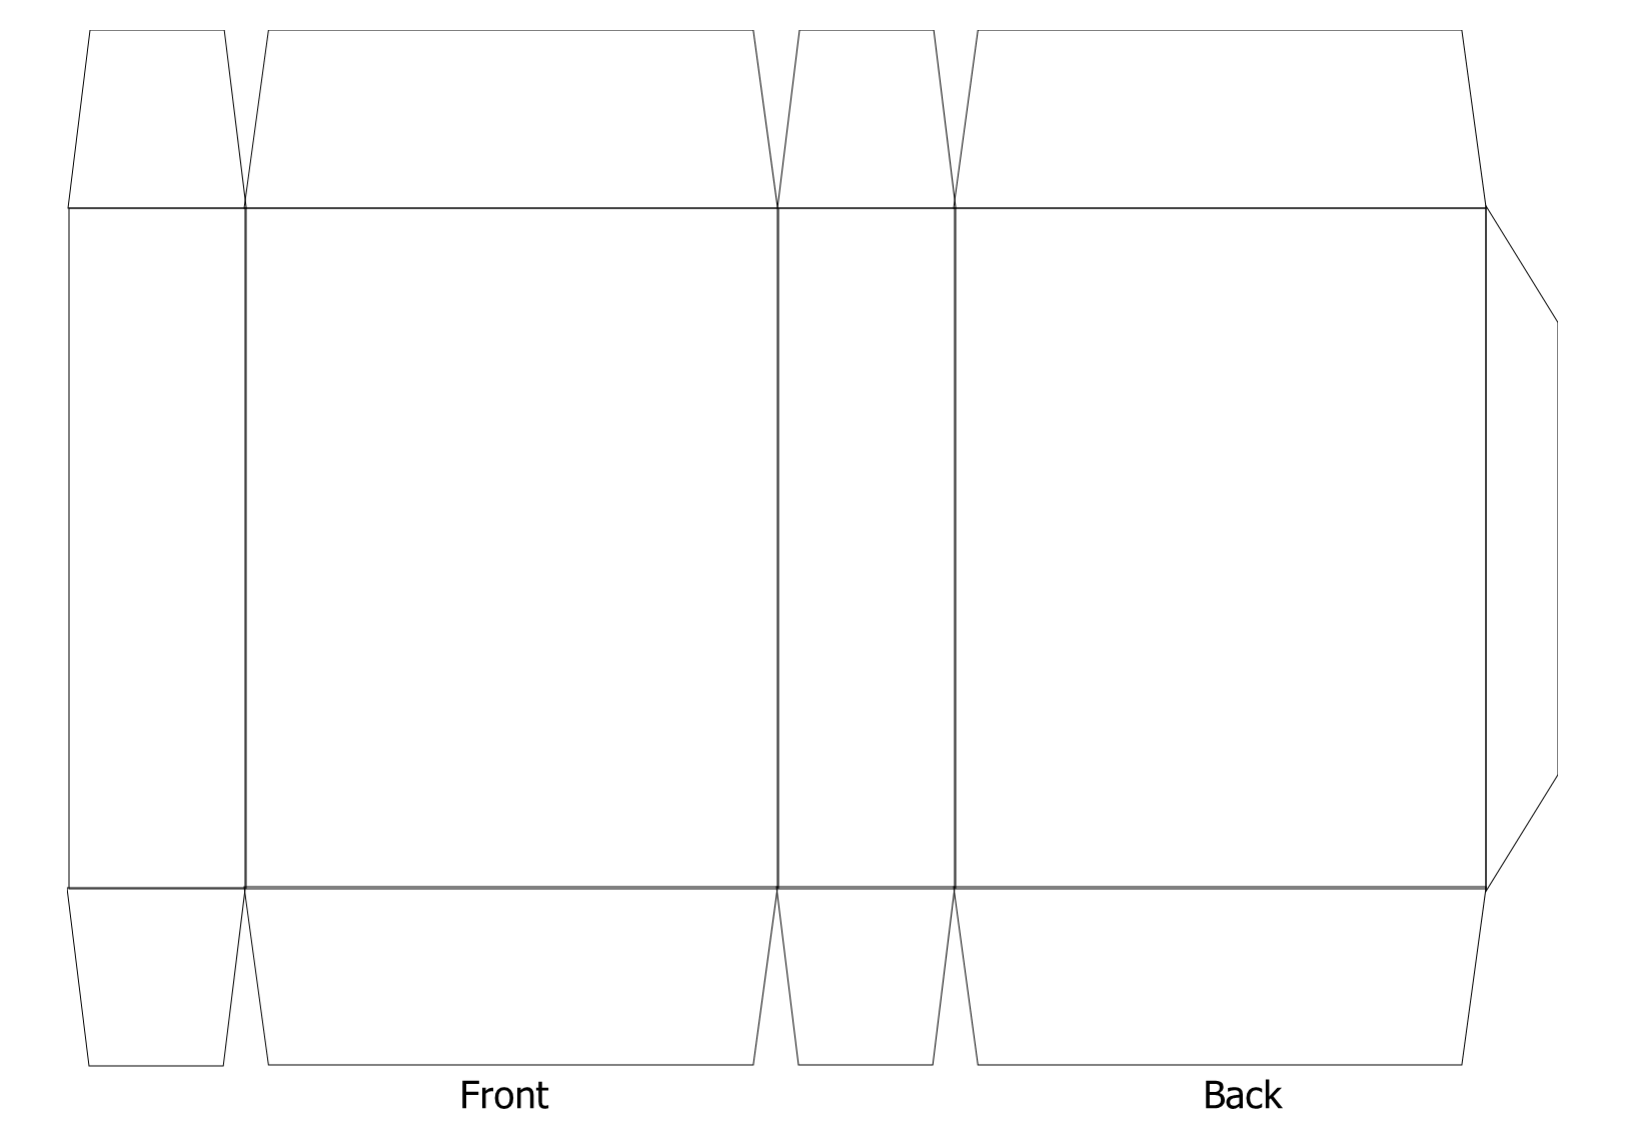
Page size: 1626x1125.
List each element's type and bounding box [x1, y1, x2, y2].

picture [66, 30, 1558, 1125]
